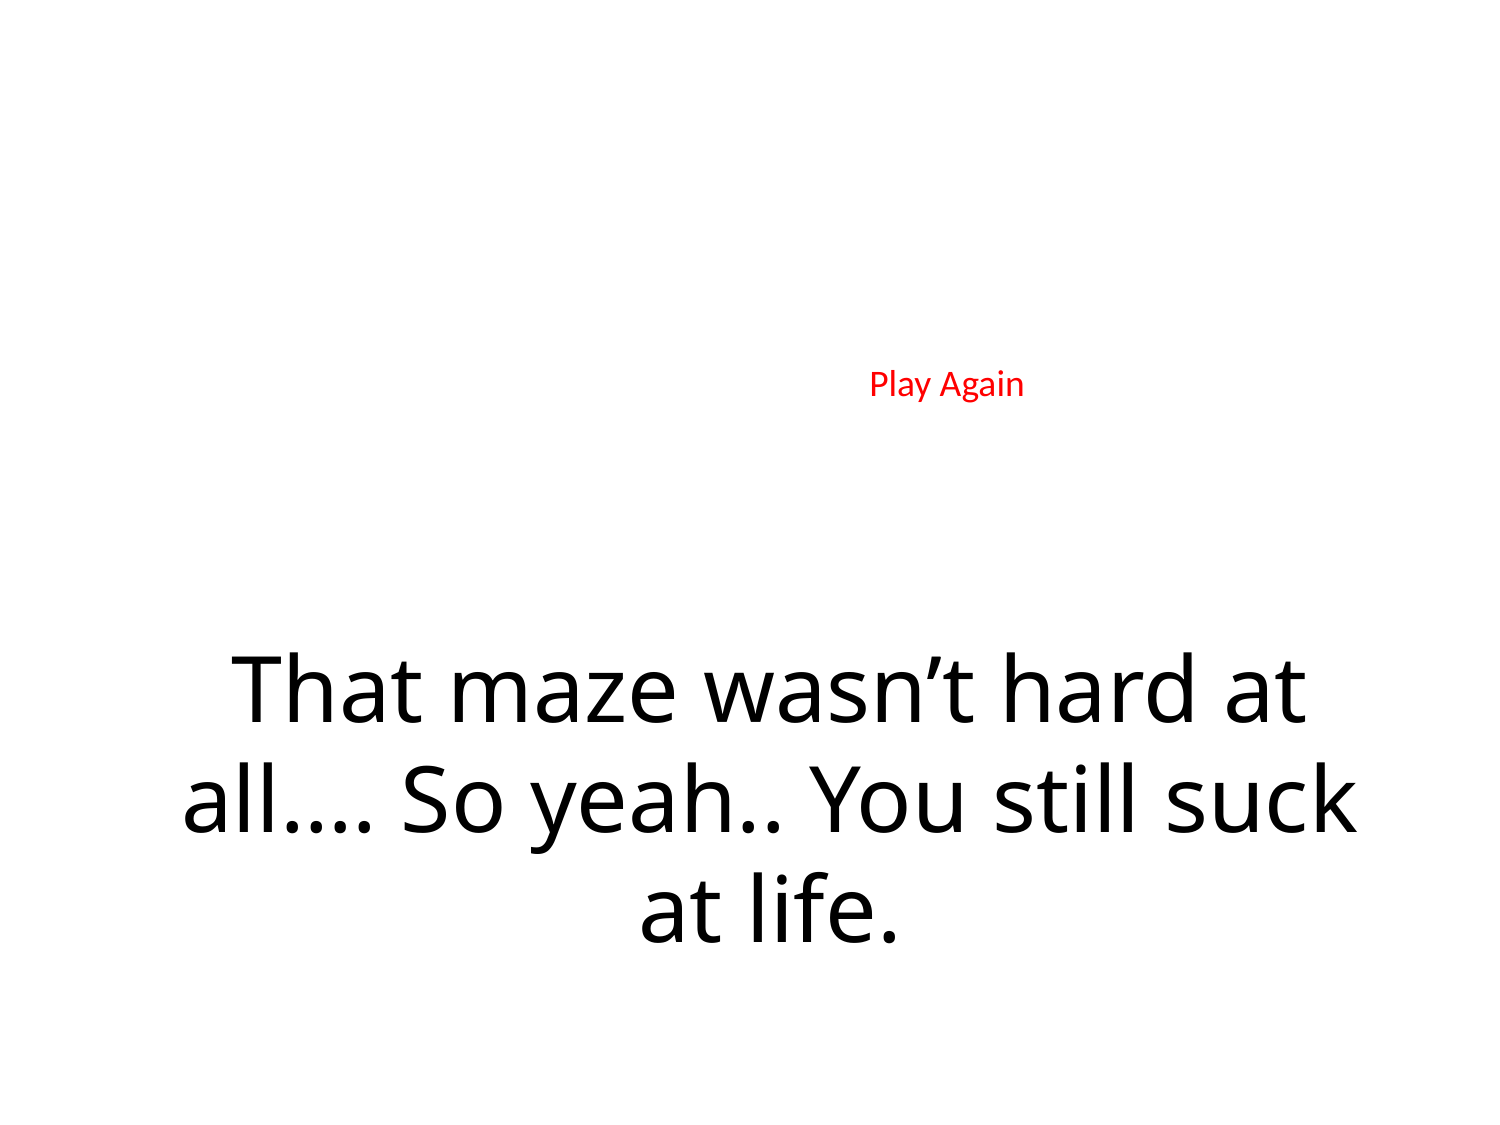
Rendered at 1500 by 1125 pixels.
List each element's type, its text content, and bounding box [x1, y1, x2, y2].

text_box That maze wasn’t hard at all…. So yeah.. You still suck at life. [139, 623, 1402, 968]
text_box Play Again [810, 273, 1084, 489]
